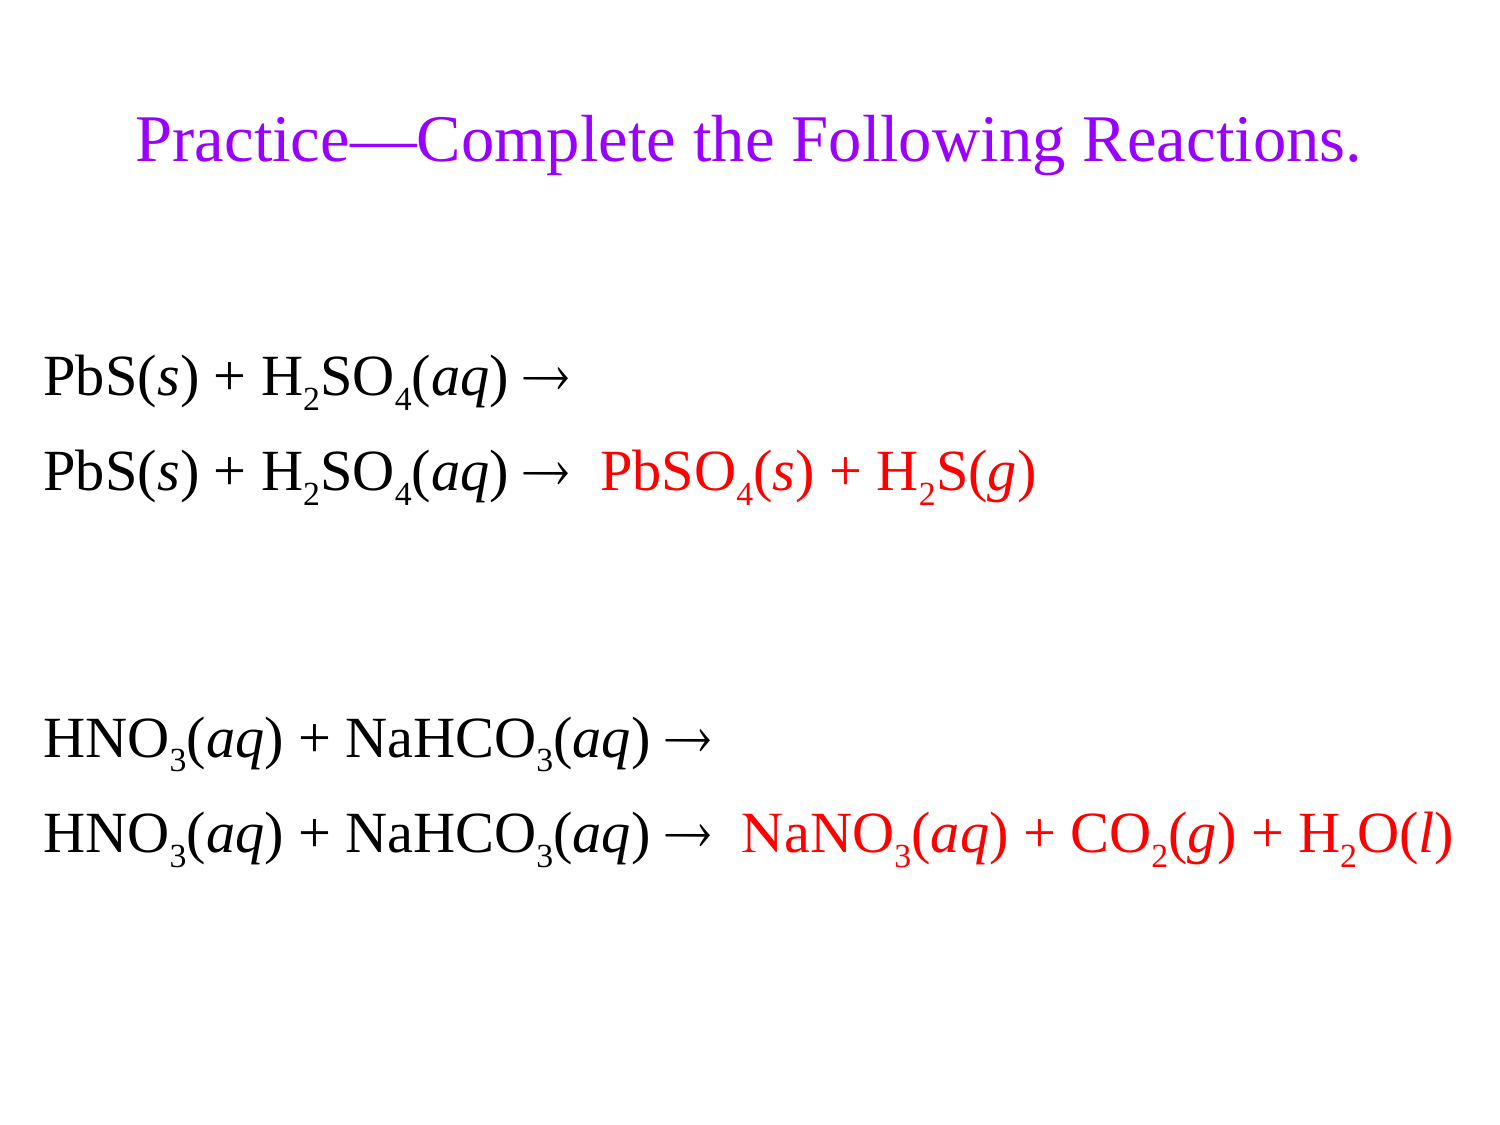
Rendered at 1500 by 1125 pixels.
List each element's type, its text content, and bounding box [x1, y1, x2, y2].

text_box Practice—Complete the Following Reactions. [112, 40, 1388, 229]
text_box PbS(s) + H2SO4(aq)  PbS(s) + H2SO4(aq)  PbSO4(s) + H2S(g) HNO3(aq) + NaHCO3(aq)  HNO3(aq) + NaHCO3(aq)  NaNO3(aq) + CO2(g) + H2O(l) [28, 329, 1500, 967]
